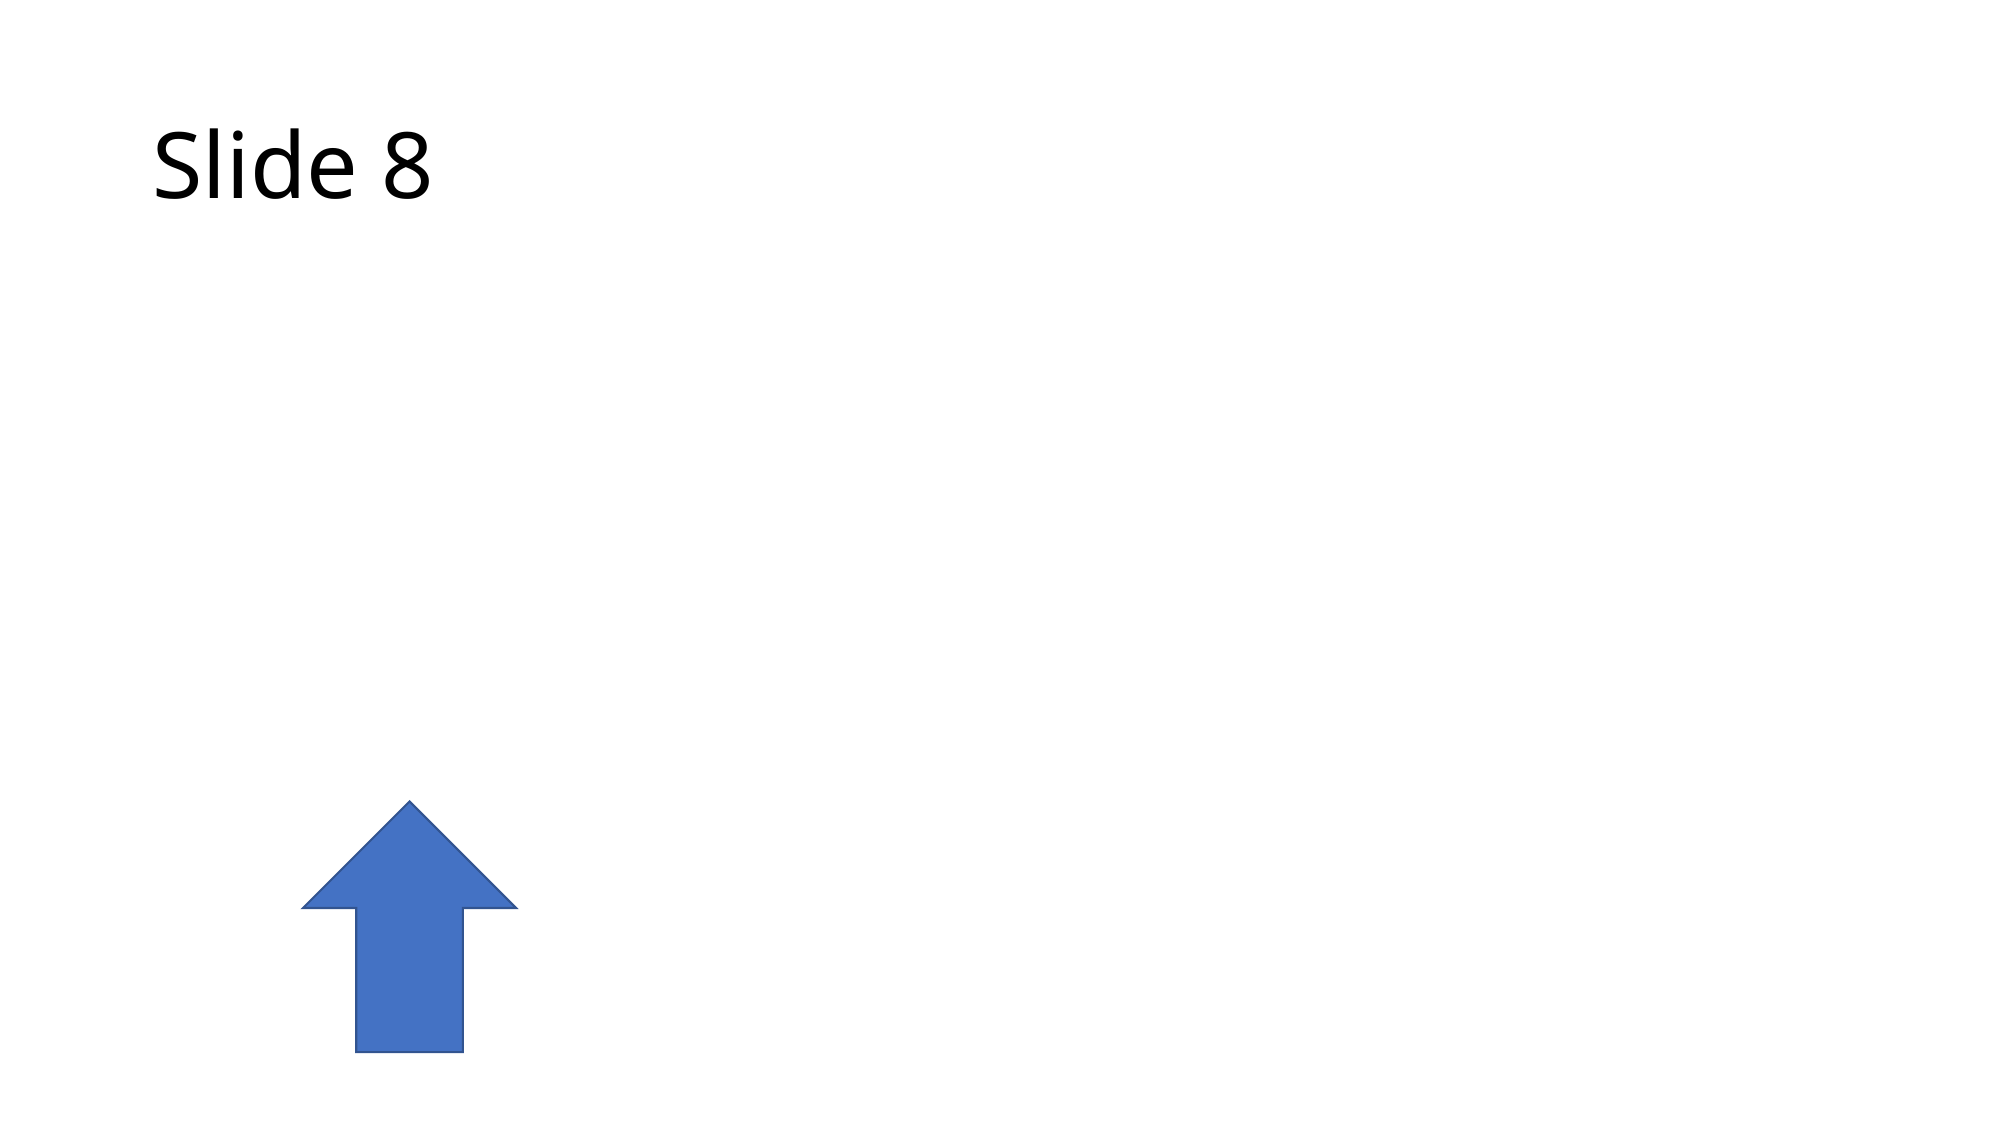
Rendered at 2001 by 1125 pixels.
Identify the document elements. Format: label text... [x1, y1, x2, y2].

text_box [300, 799, 519, 1054]
title Slide 8 [137, 59, 1863, 278]
